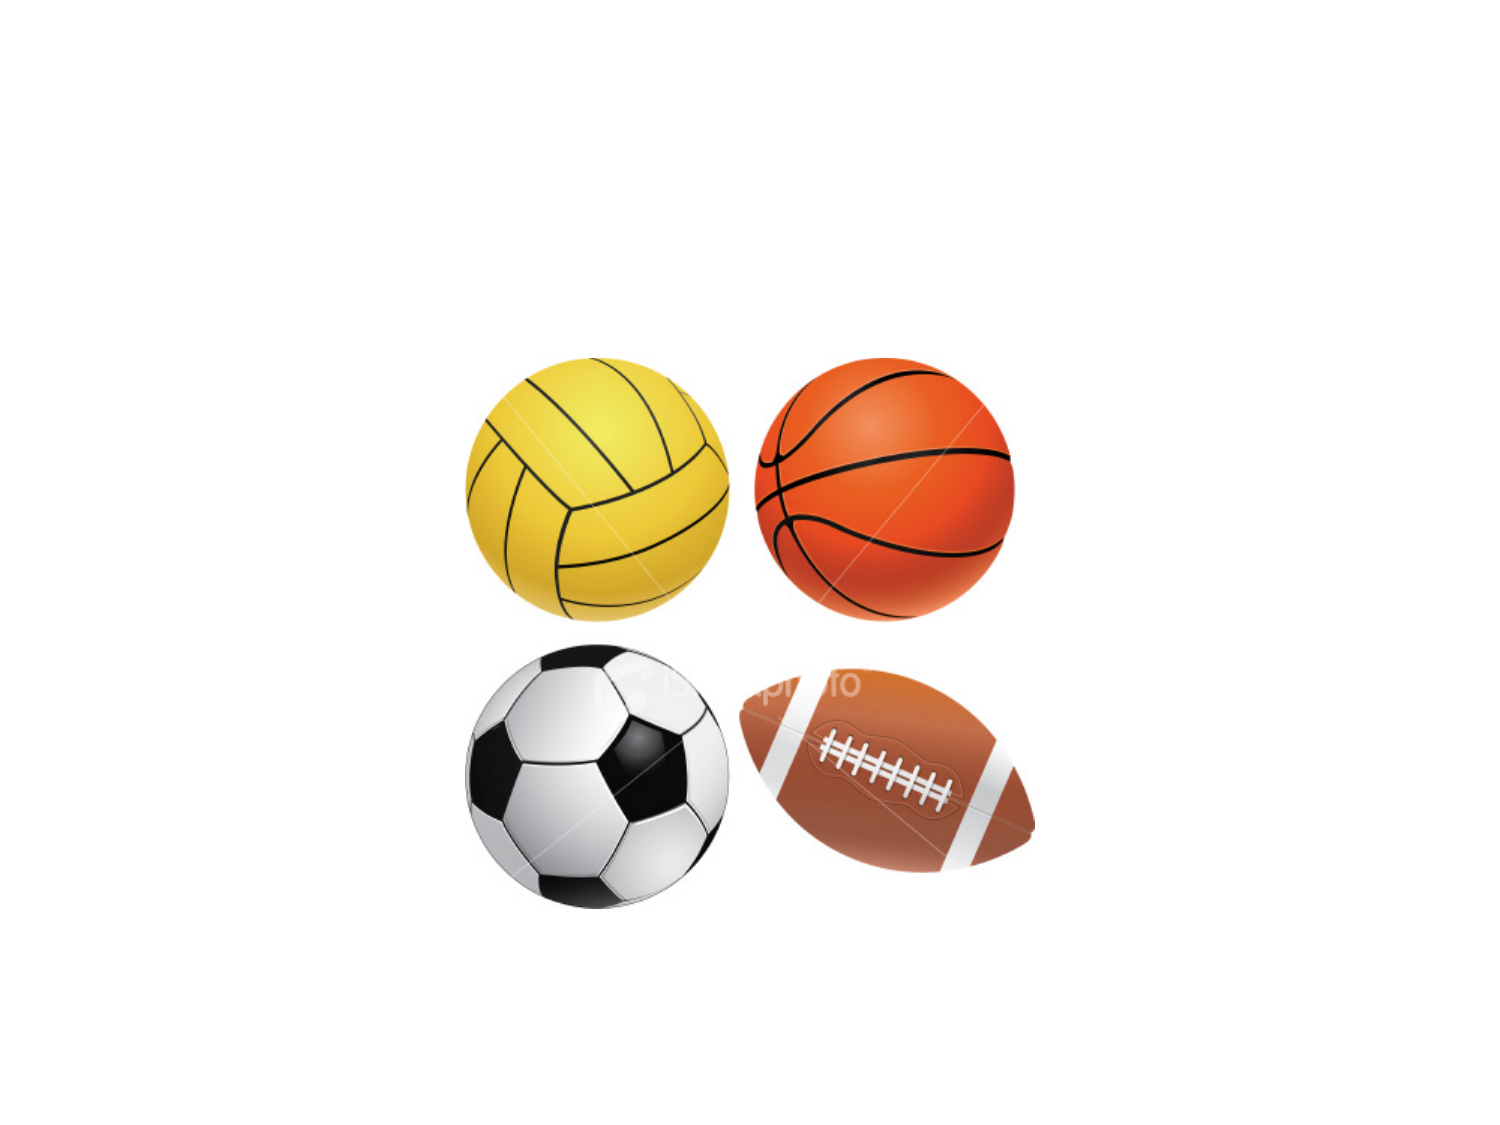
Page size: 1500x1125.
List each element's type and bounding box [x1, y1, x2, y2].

list [464, 358, 1036, 910]
